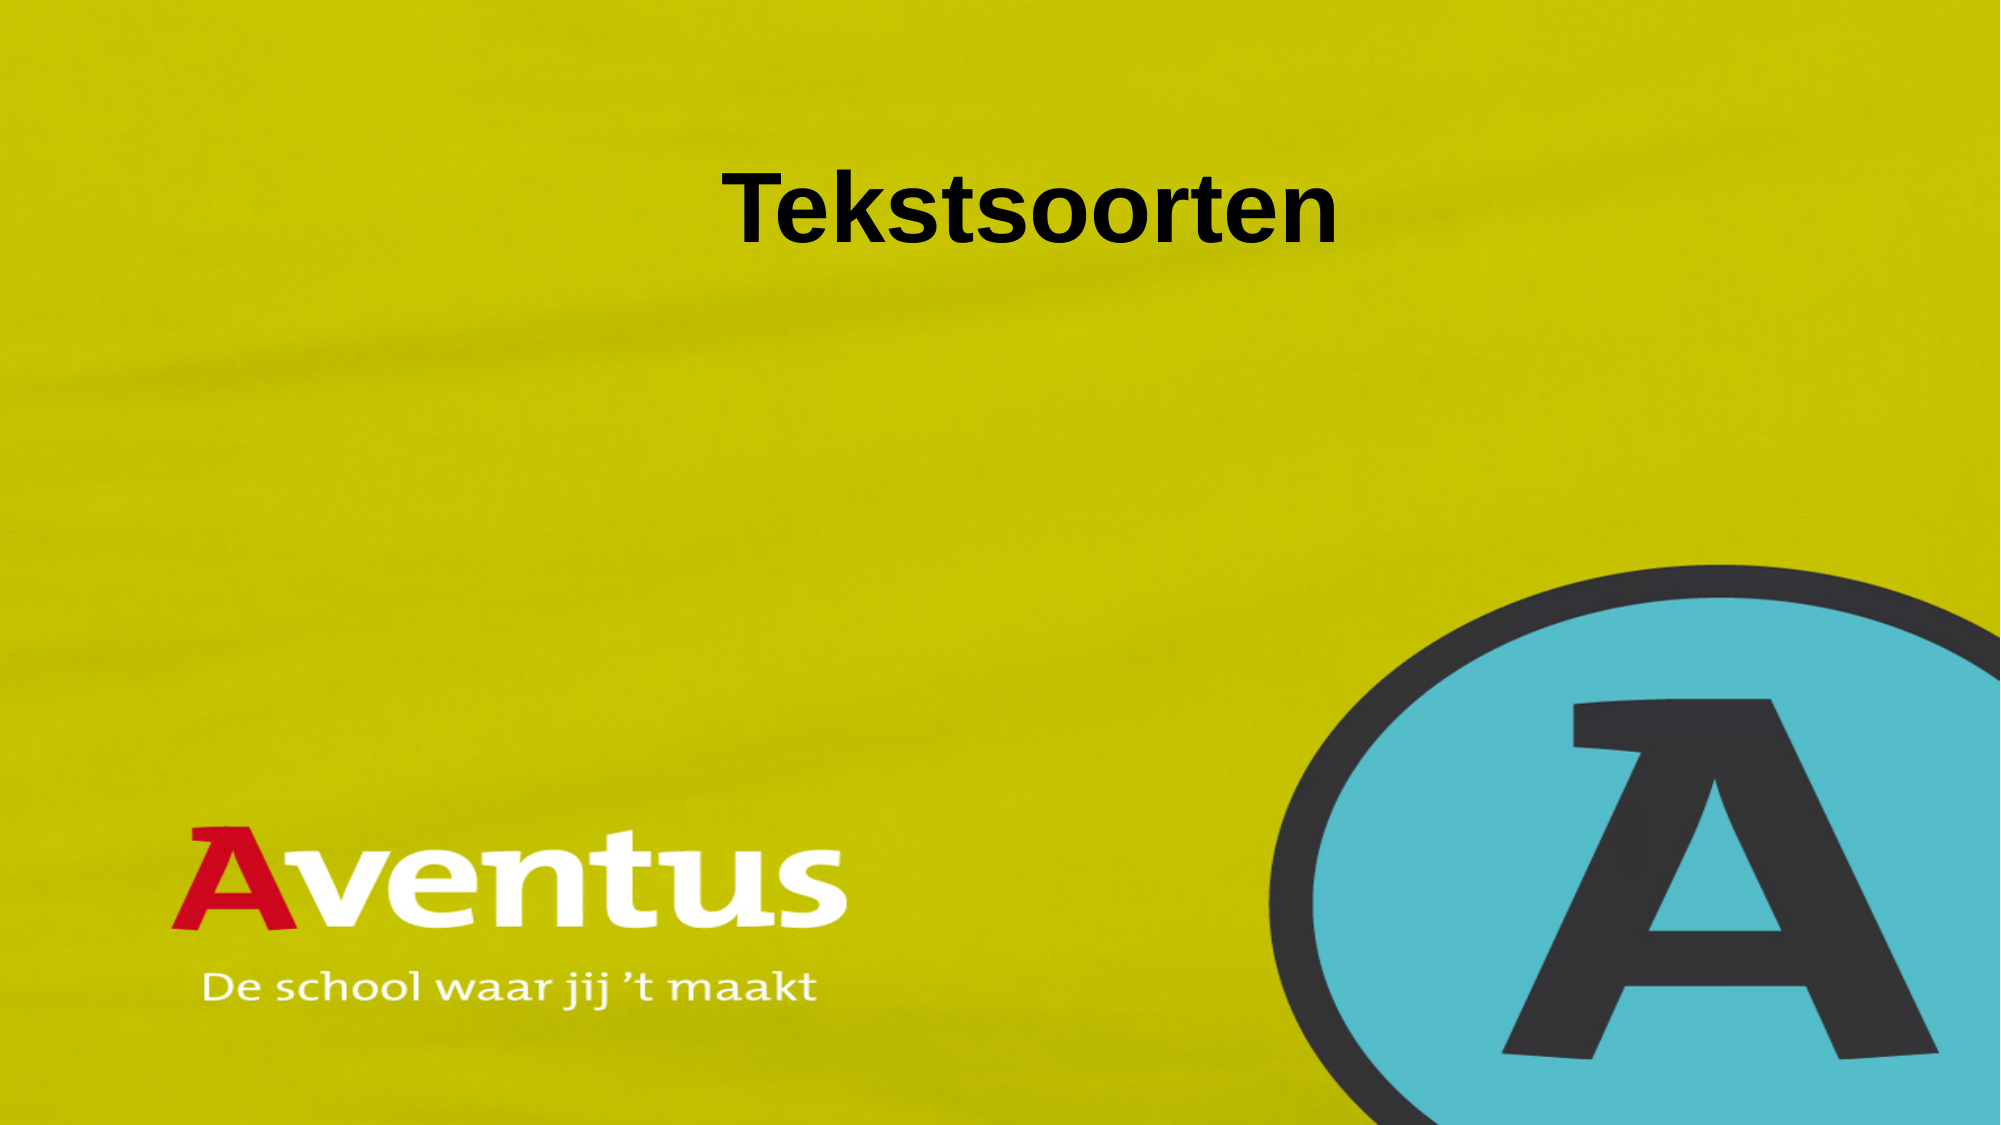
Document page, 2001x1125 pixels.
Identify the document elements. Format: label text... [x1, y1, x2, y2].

picture [0, 0, 2000, 1125]
title Tekstsoorten [181, 137, 1881, 268]
